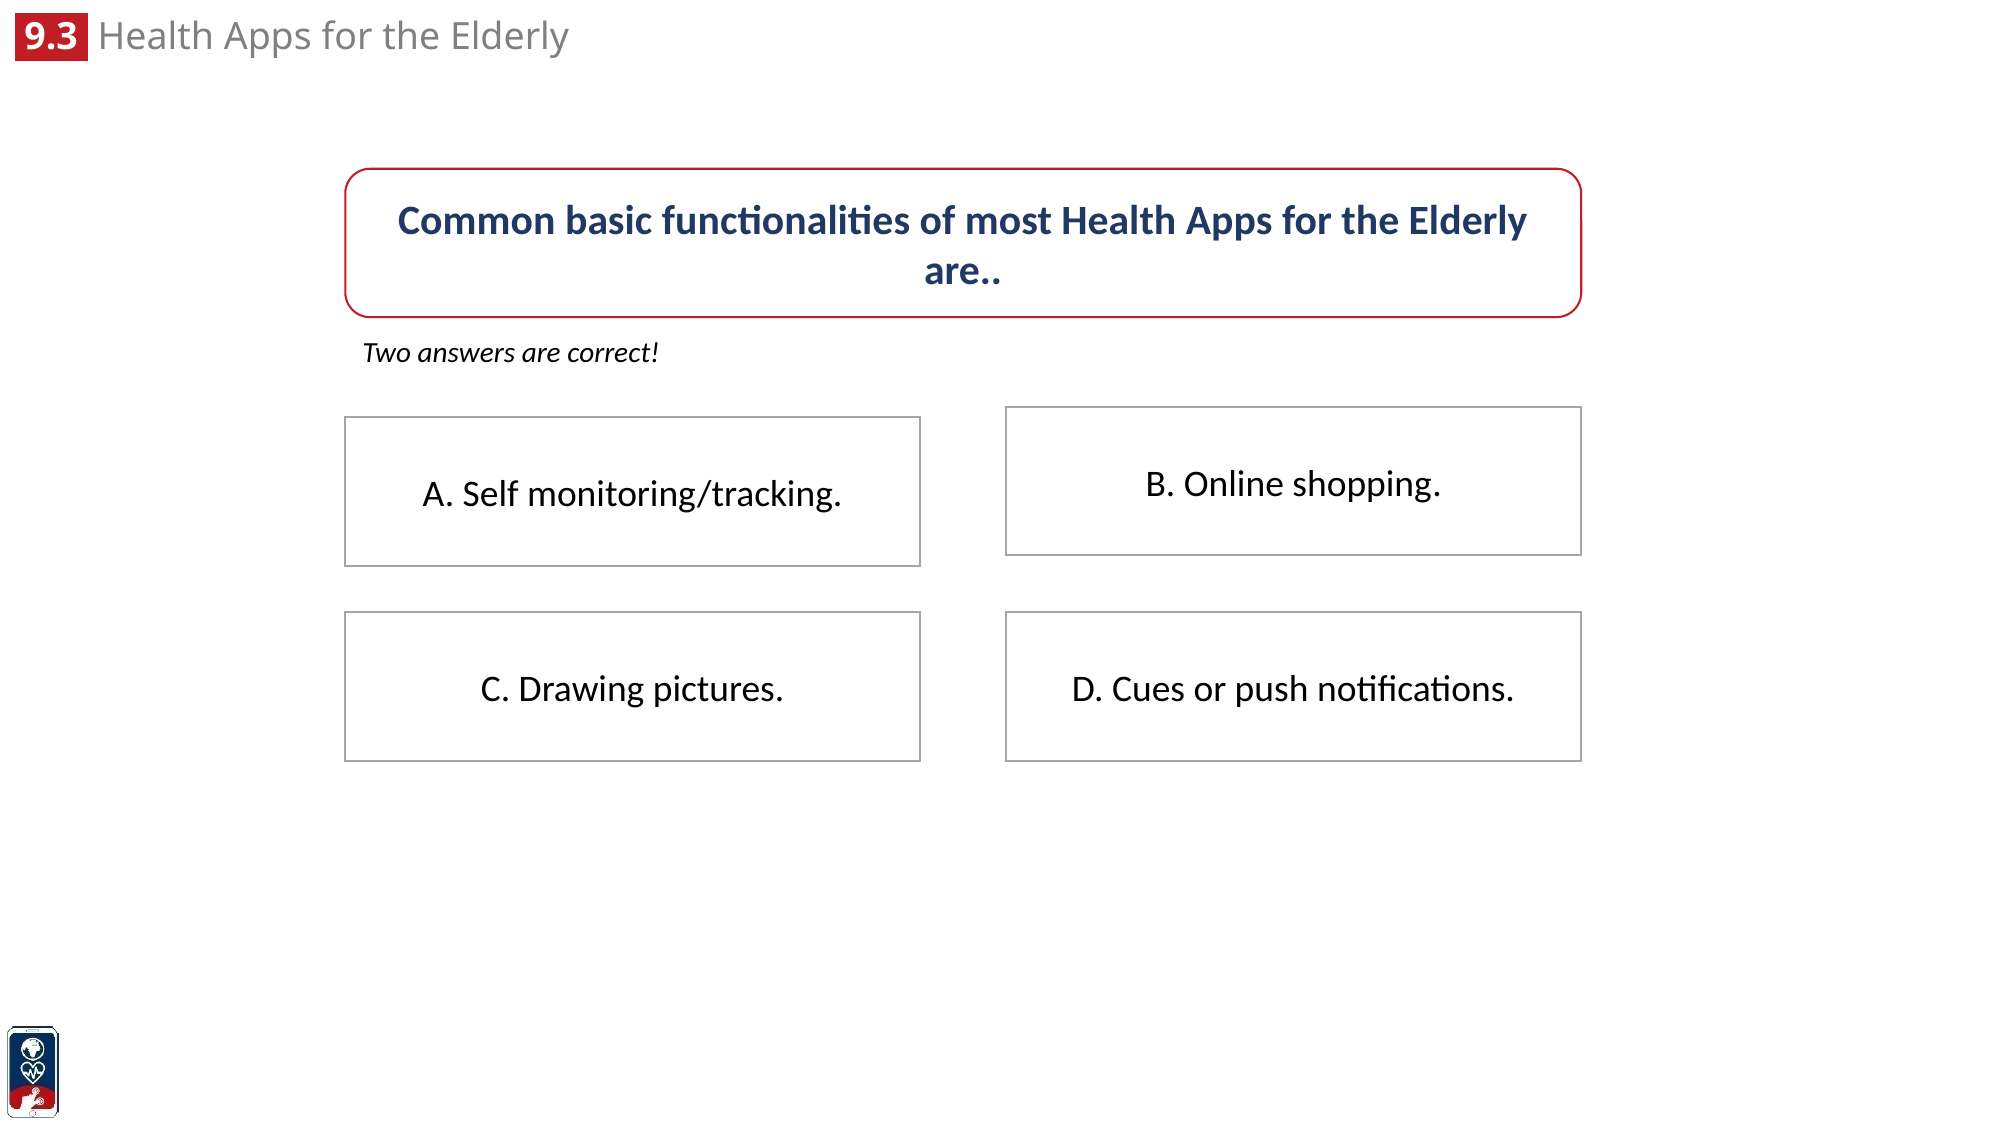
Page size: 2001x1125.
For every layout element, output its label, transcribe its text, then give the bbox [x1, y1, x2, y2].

text_box A. Self monitoring/tracking. [344, 416, 921, 567]
text_box Common basic functionalities of most Health Apps for the Elderly are.. [344, 167, 1583, 319]
picture [7, 1026, 59, 1118]
text_box D. Cues or push notifications. [1005, 611, 1582, 762]
text_box C. Drawing pictures. [344, 611, 921, 762]
text_box B. Online shopping. [1005, 406, 1582, 556]
text_box Two answers are correct! [347, 325, 676, 376]
